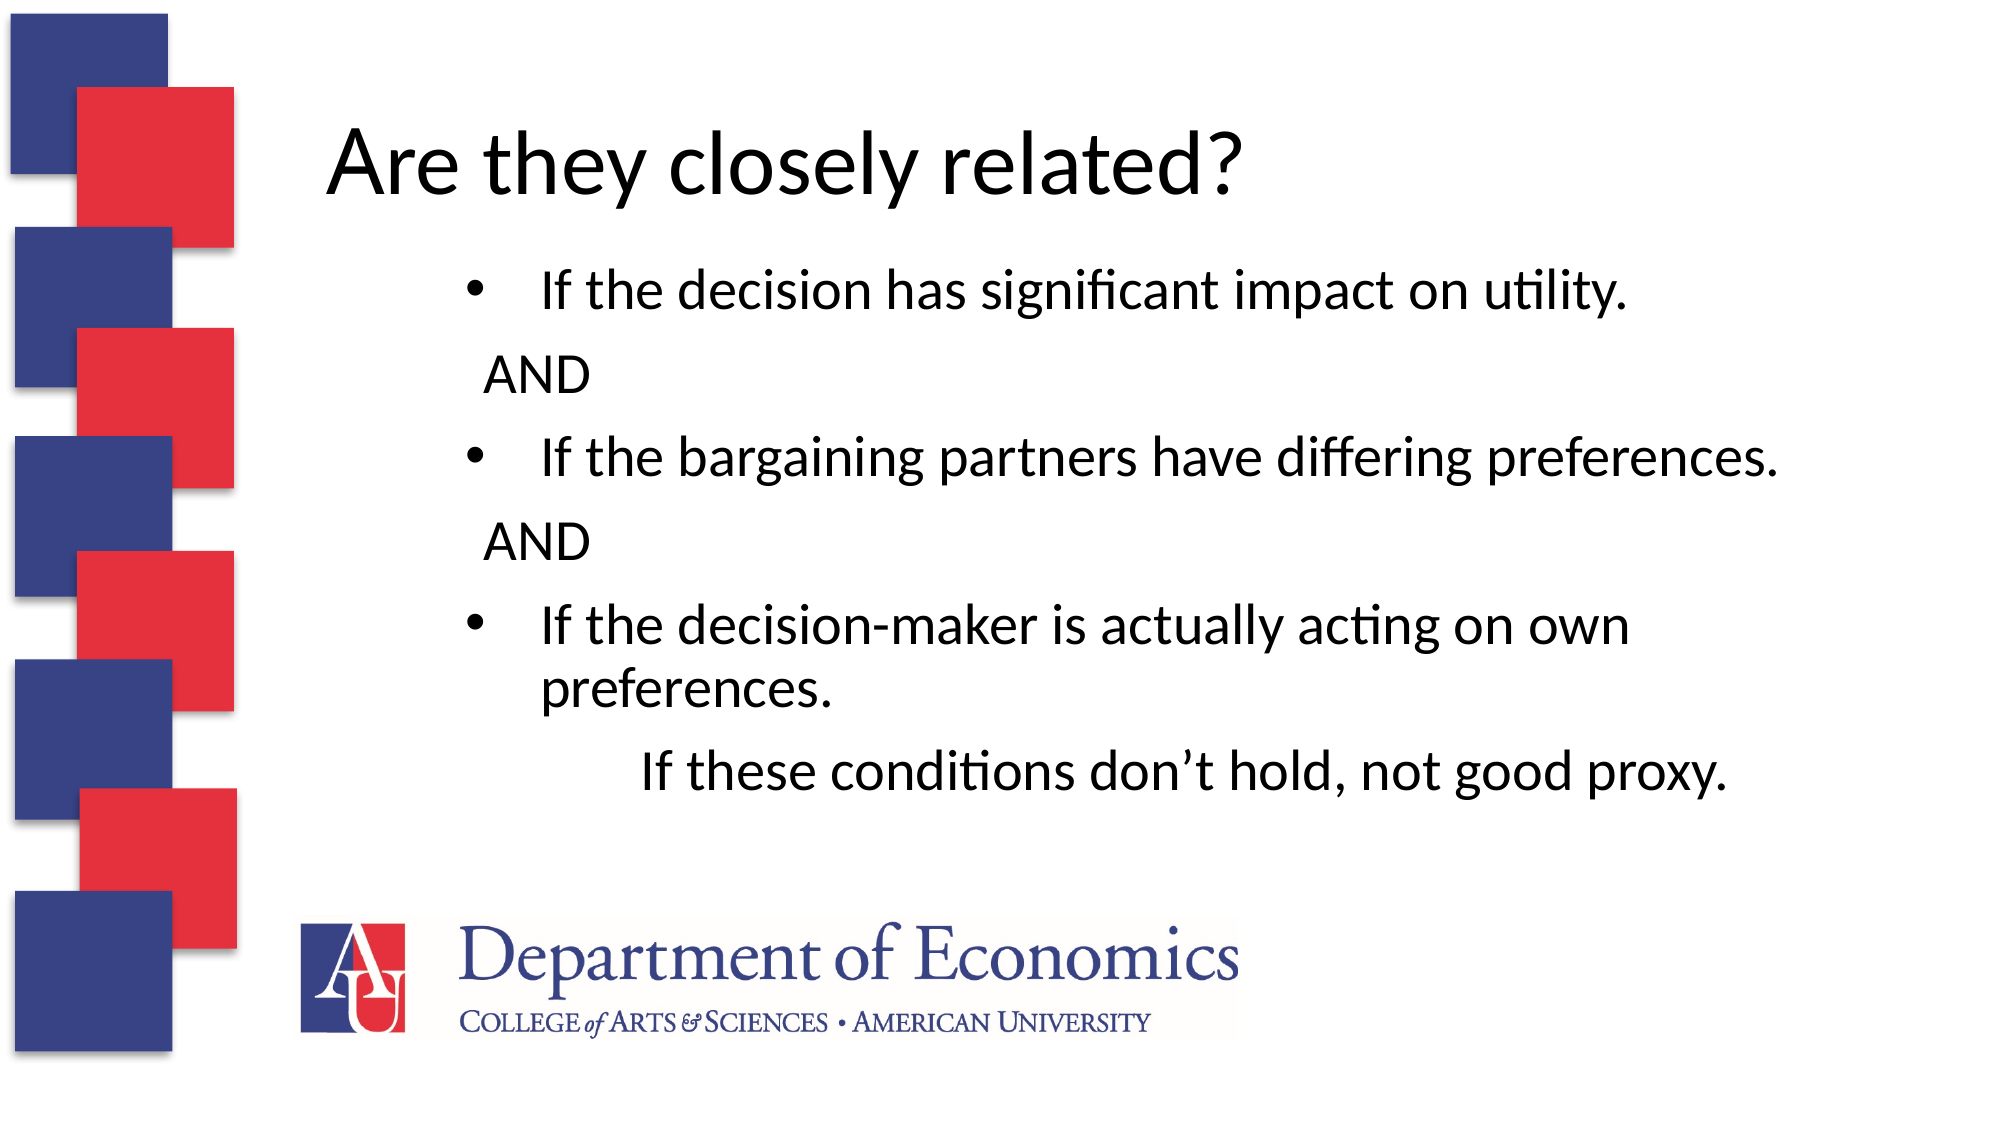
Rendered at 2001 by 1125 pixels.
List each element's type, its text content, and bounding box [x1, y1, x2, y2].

text_box If the decision has significant impact on utility. AND If the bargaining partners have differing preferences. AND If the decision-maker is actually acting on own preferences. If these conditions don’t hold, not good proxy. [449, 251, 1921, 1040]
text_box [14, 890, 173, 1052]
text_box [76, 327, 235, 489]
text_box [79, 787, 238, 950]
text_box [10, 13, 169, 175]
text_box [14, 658, 173, 821]
text_box [14, 226, 173, 388]
text_box [14, 435, 173, 598]
text_box [76, 550, 235, 712]
text_box [76, 86, 235, 249]
text_box Are they closely related? [292, 34, 1921, 222]
picture [292, 915, 1238, 1040]
